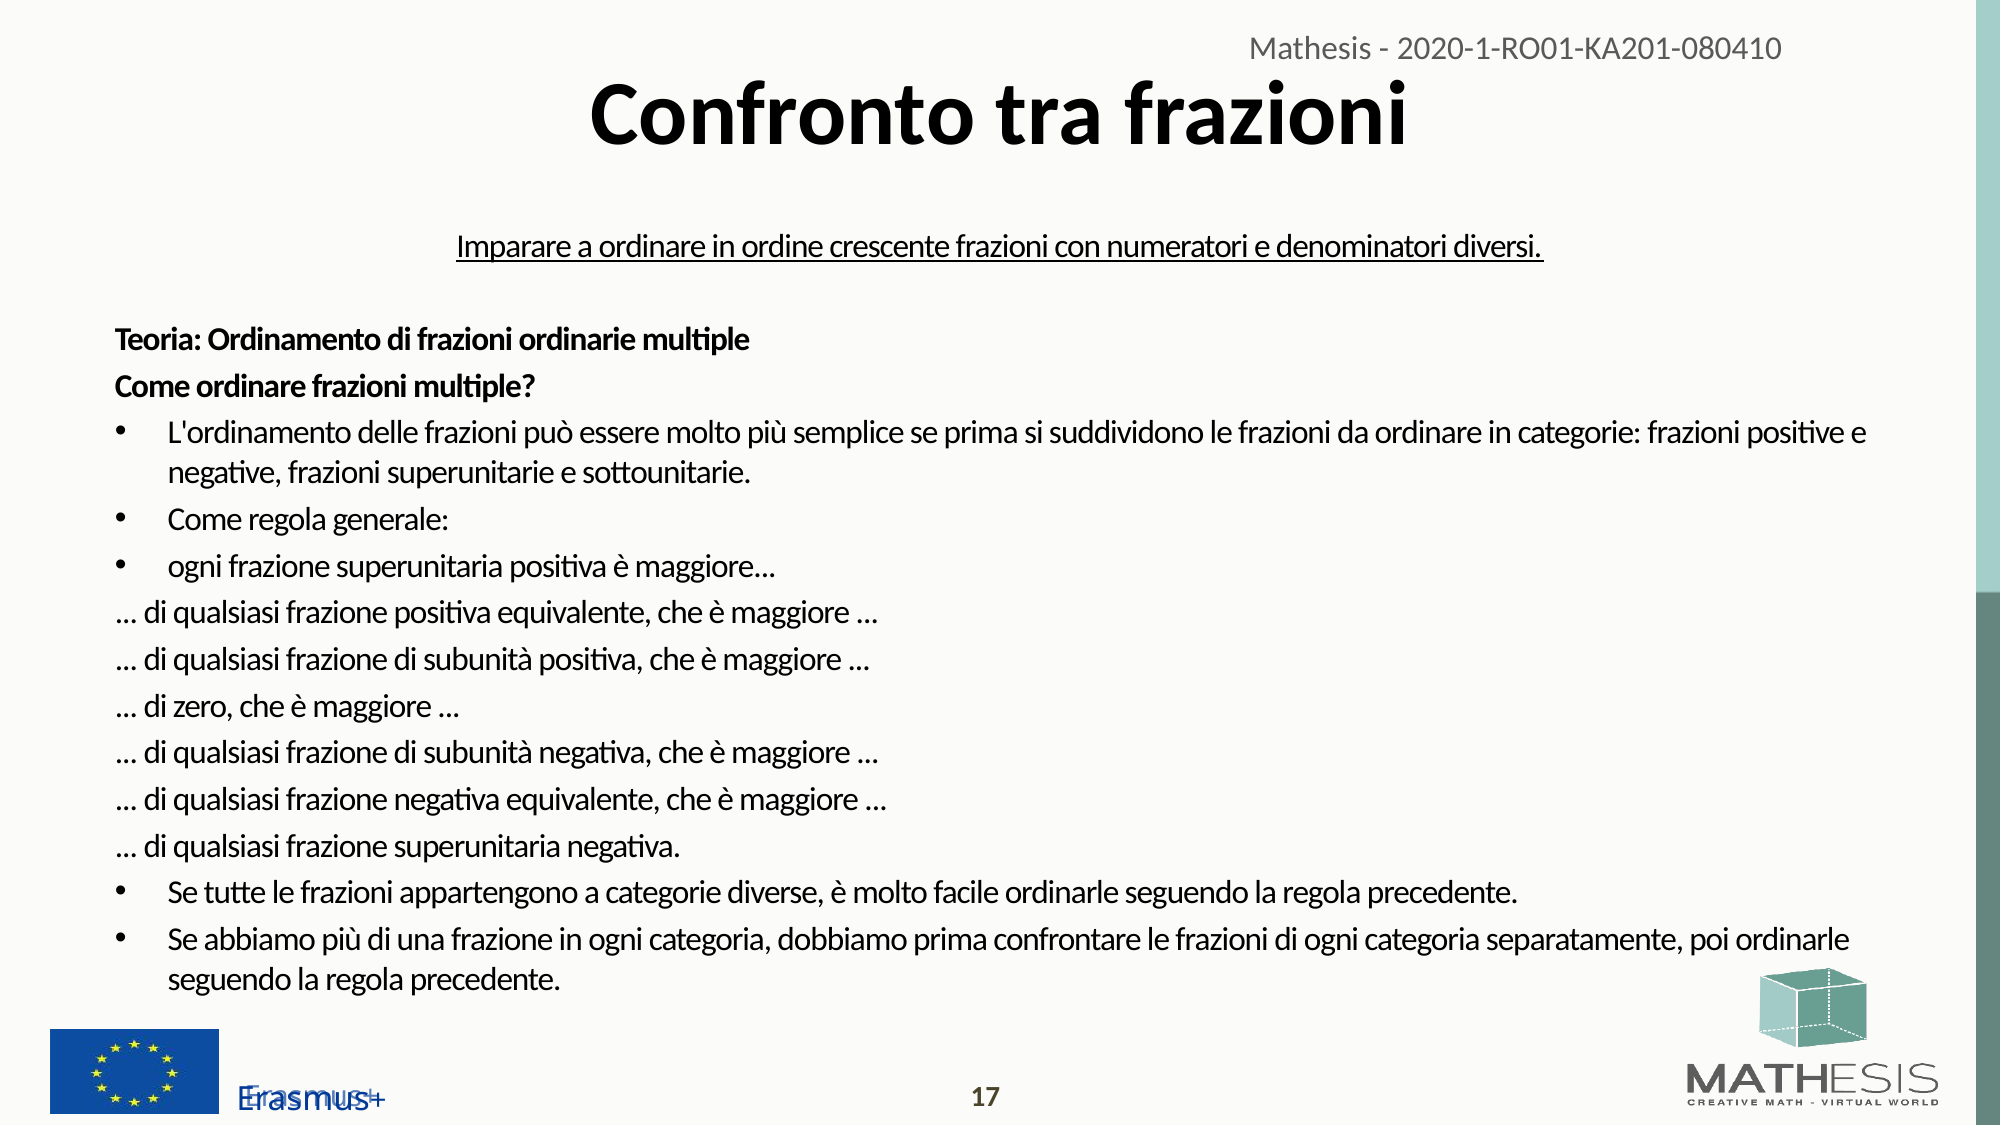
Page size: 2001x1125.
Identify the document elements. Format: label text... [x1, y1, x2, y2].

title Confronto tra frazioni [99, 45, 1900, 216]
picture [50, 1029, 219, 1114]
list Imparare a ordinare in ordine crescente frazioni con numeratori e denominatori diversi. Teoria: Ordinamento di frazioni ordinarie multiple Come ordinare frazioni multiple? L'ordinamento delle frazioni può essere molto più semplice se prima si suddividono le frazioni da ordinare in categorie: frazioni positive e negative, frazioni superunitarie e sottounitarie. Come regola generale: ogni frazione superunitaria positiva è maggiore... ... di qualsiasi frazione positiva equivalente, che è maggiore ... ... di qualsiasi frazione di subunità positiva, che è maggiore ... ... di zero, che è maggiore ... ... di qualsiasi frazione di subunità negativa, che è maggiore ... ... di qualsiasi frazione negativa equivalente, che è maggiore ... ... di qualsiasi frazione superunitaria negativa. Se tutte le frazioni appartengono a categorie diverse, è molto facile ordinarle seguendo la regola precedente. Se abbiamo più di una frazione in ogni categoria, dobbiamo prima confrontare le frazioni di ogni categoria separatamente, poi ordinarle seguendo la regola precedente. [99, 216, 1900, 1005]
